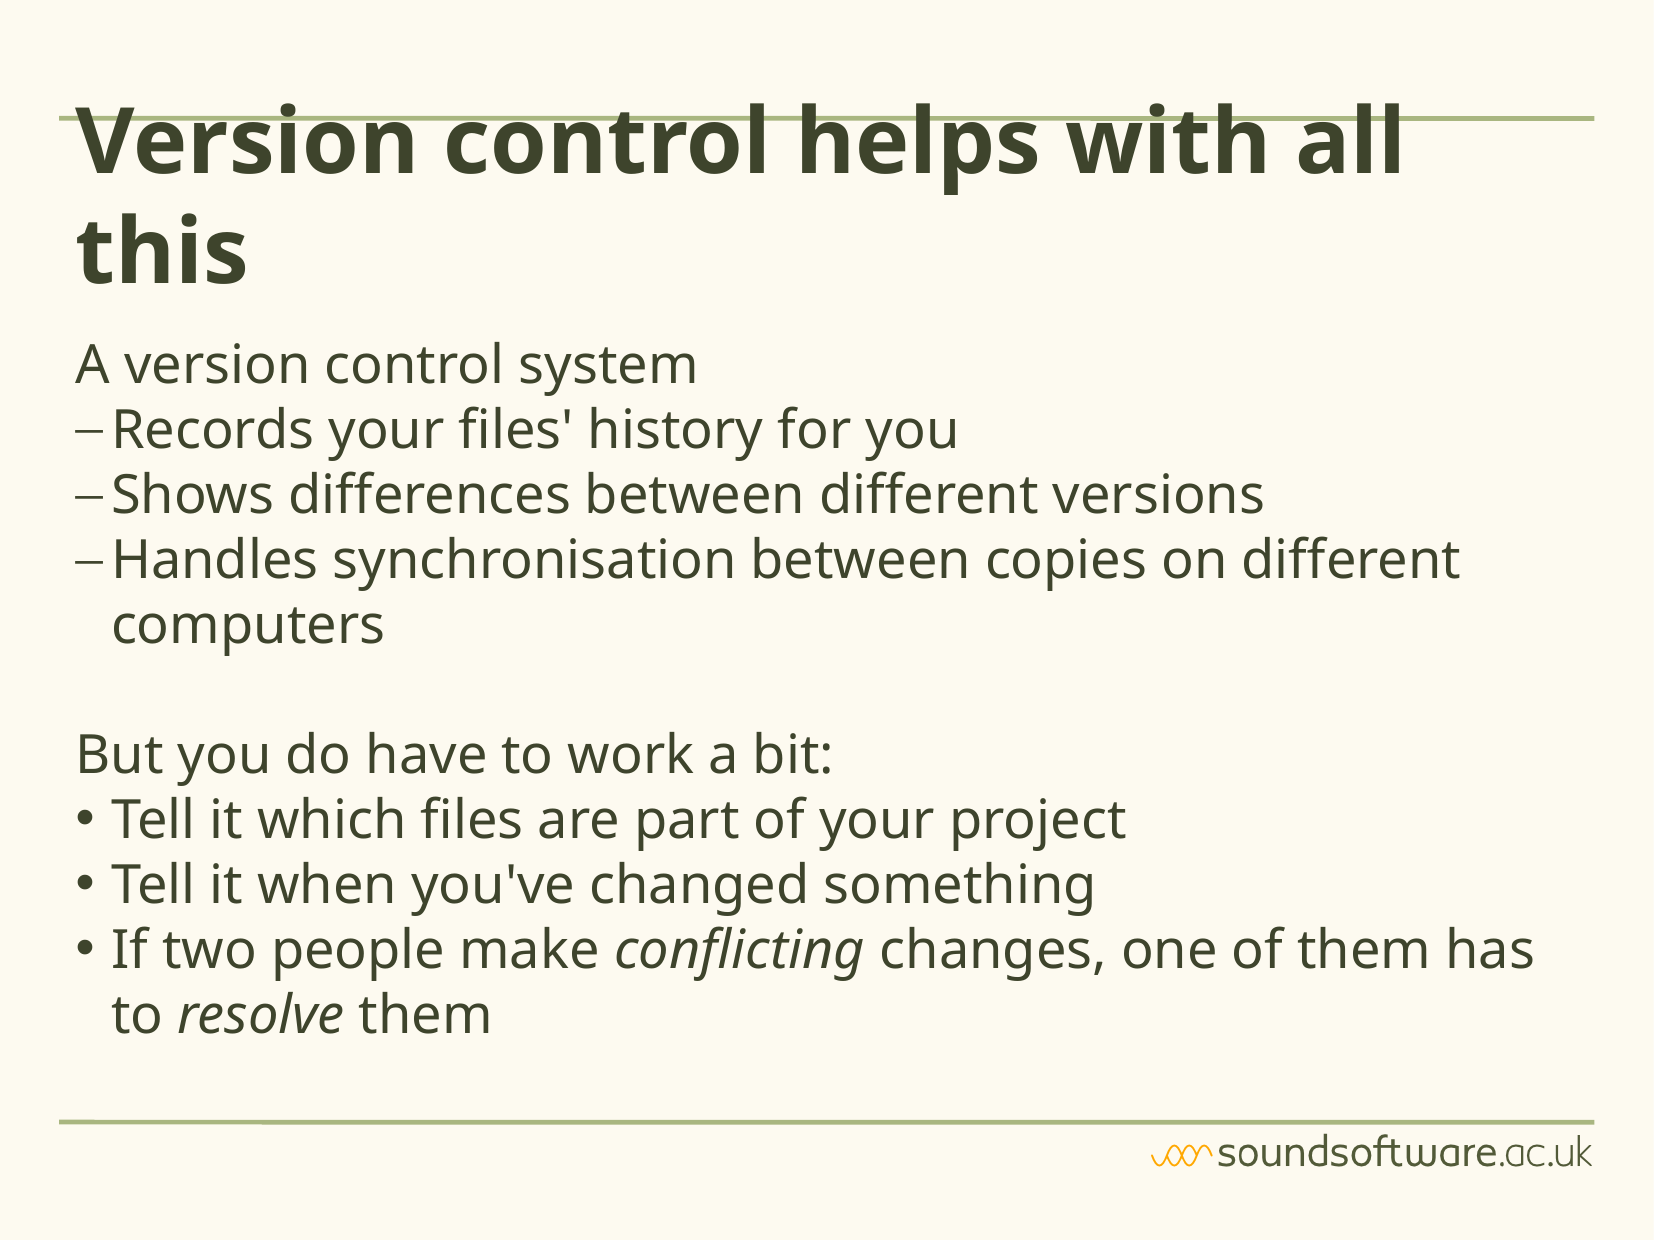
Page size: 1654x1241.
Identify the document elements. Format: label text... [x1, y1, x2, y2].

picture [1151, 1139, 1592, 1167]
text_box A version control system Records your files' history for you Shows differences between different versions Handles synchronisation between copies on different computers But you do have to work a bit: Tell it which files are part of your project Tell it when you've changed something If two people make conflicting changes, one of them has to resolve them [59, 321, 1593, 1139]
text_box Version control helps with all this [59, 118, 1593, 265]
